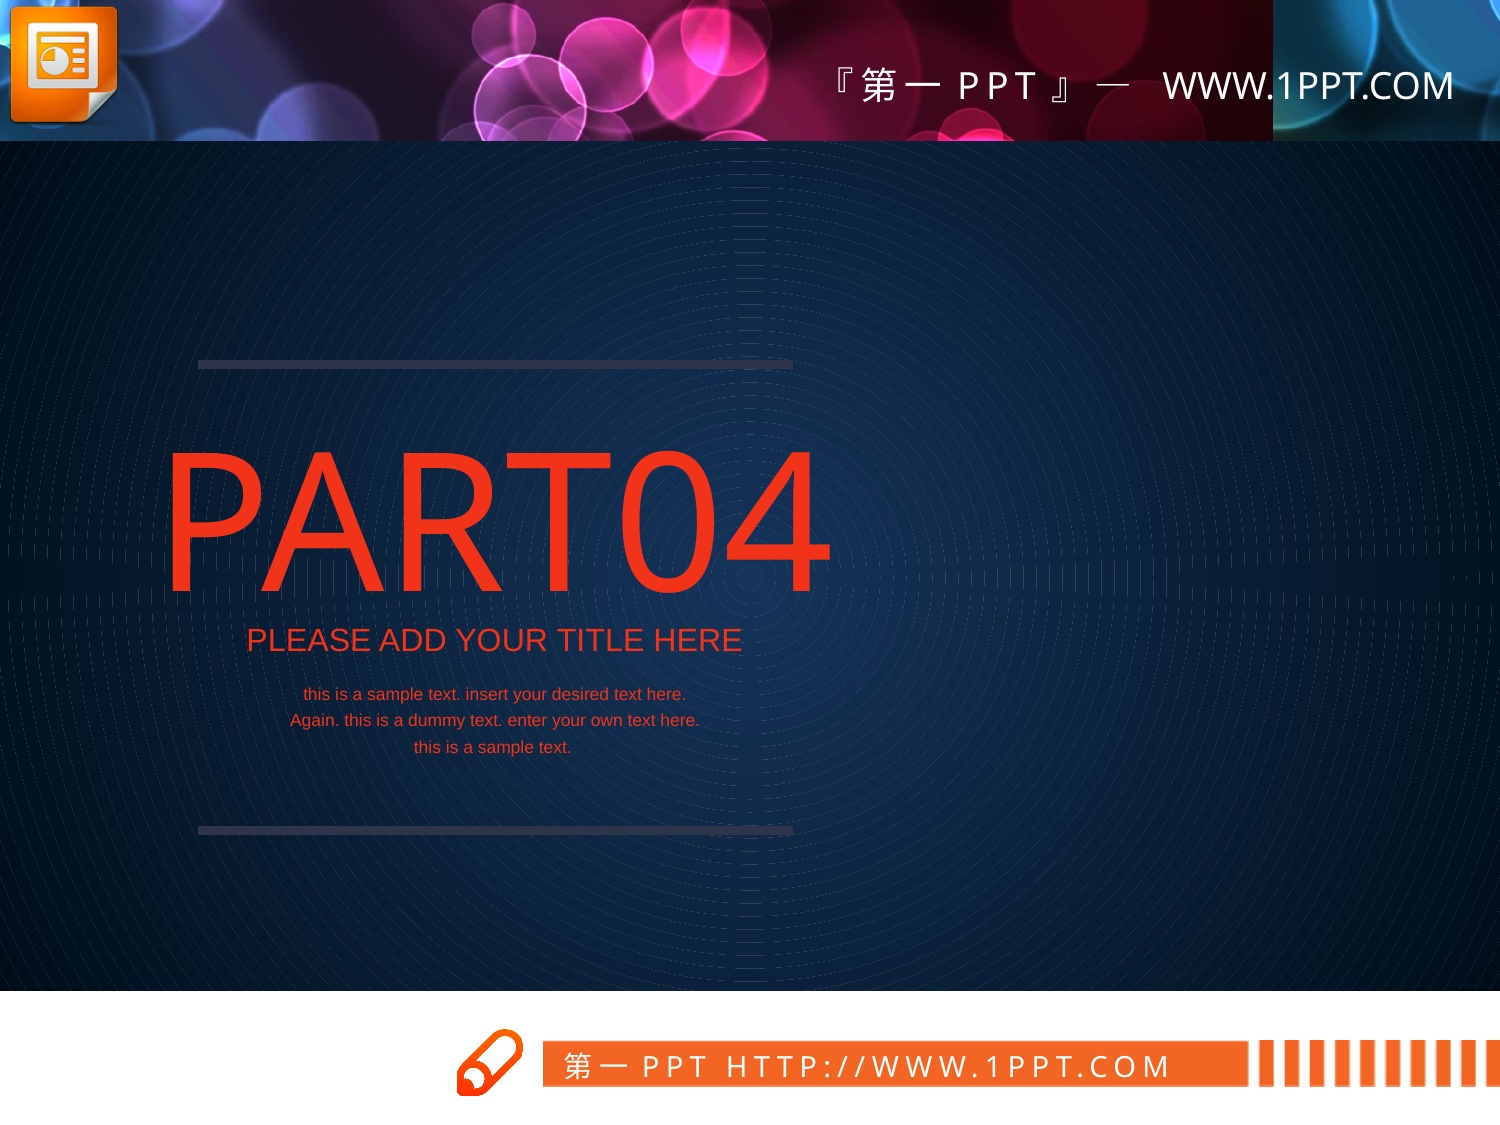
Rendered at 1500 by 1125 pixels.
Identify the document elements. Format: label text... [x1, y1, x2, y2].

text_box this is a sample text. insert your desired text here. Again. this is a dummy text. enter your own text here. this is a sample text. [271, 670, 720, 764]
picture [0, 0, 1500, 141]
text_box PART04 [140, 390, 849, 637]
text_box PLEASE ADD YOUR TITLE HERE [231, 611, 759, 666]
picture [543, 1040, 1500, 1087]
